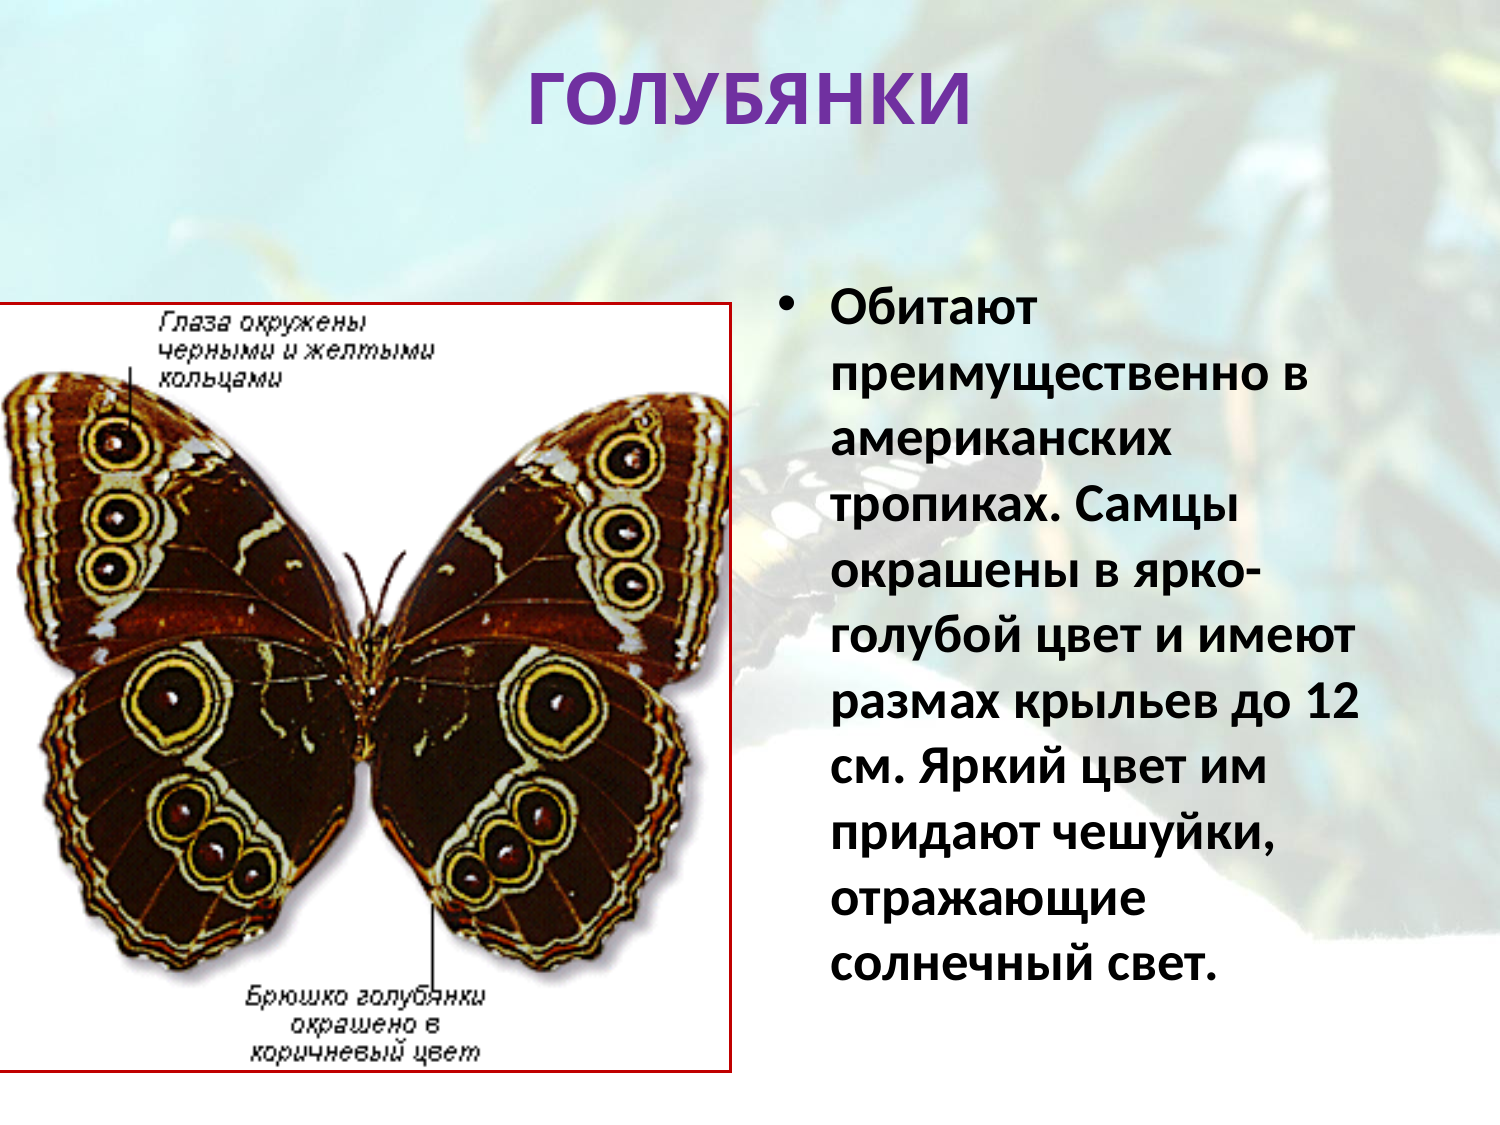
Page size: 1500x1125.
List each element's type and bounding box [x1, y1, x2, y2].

picture [0, 0, 1500, 1125]
list [0, 304, 730, 1070]
